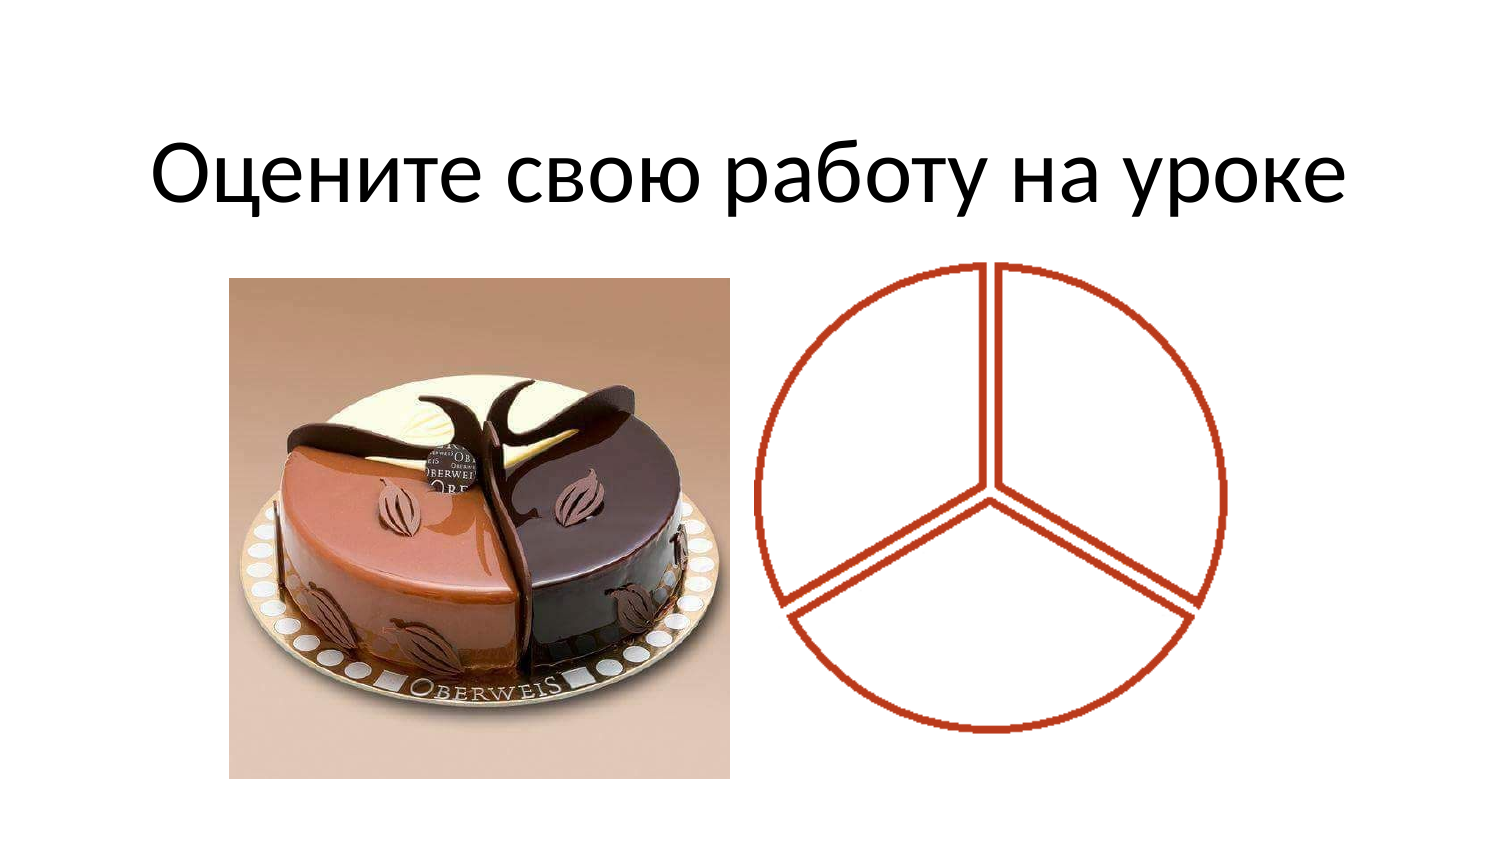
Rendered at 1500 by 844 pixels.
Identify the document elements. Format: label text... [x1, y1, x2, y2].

picture [229, 278, 730, 779]
title Оцените свою работу на уроке [75, 95, 1425, 237]
picture [753, 260, 1231, 737]
